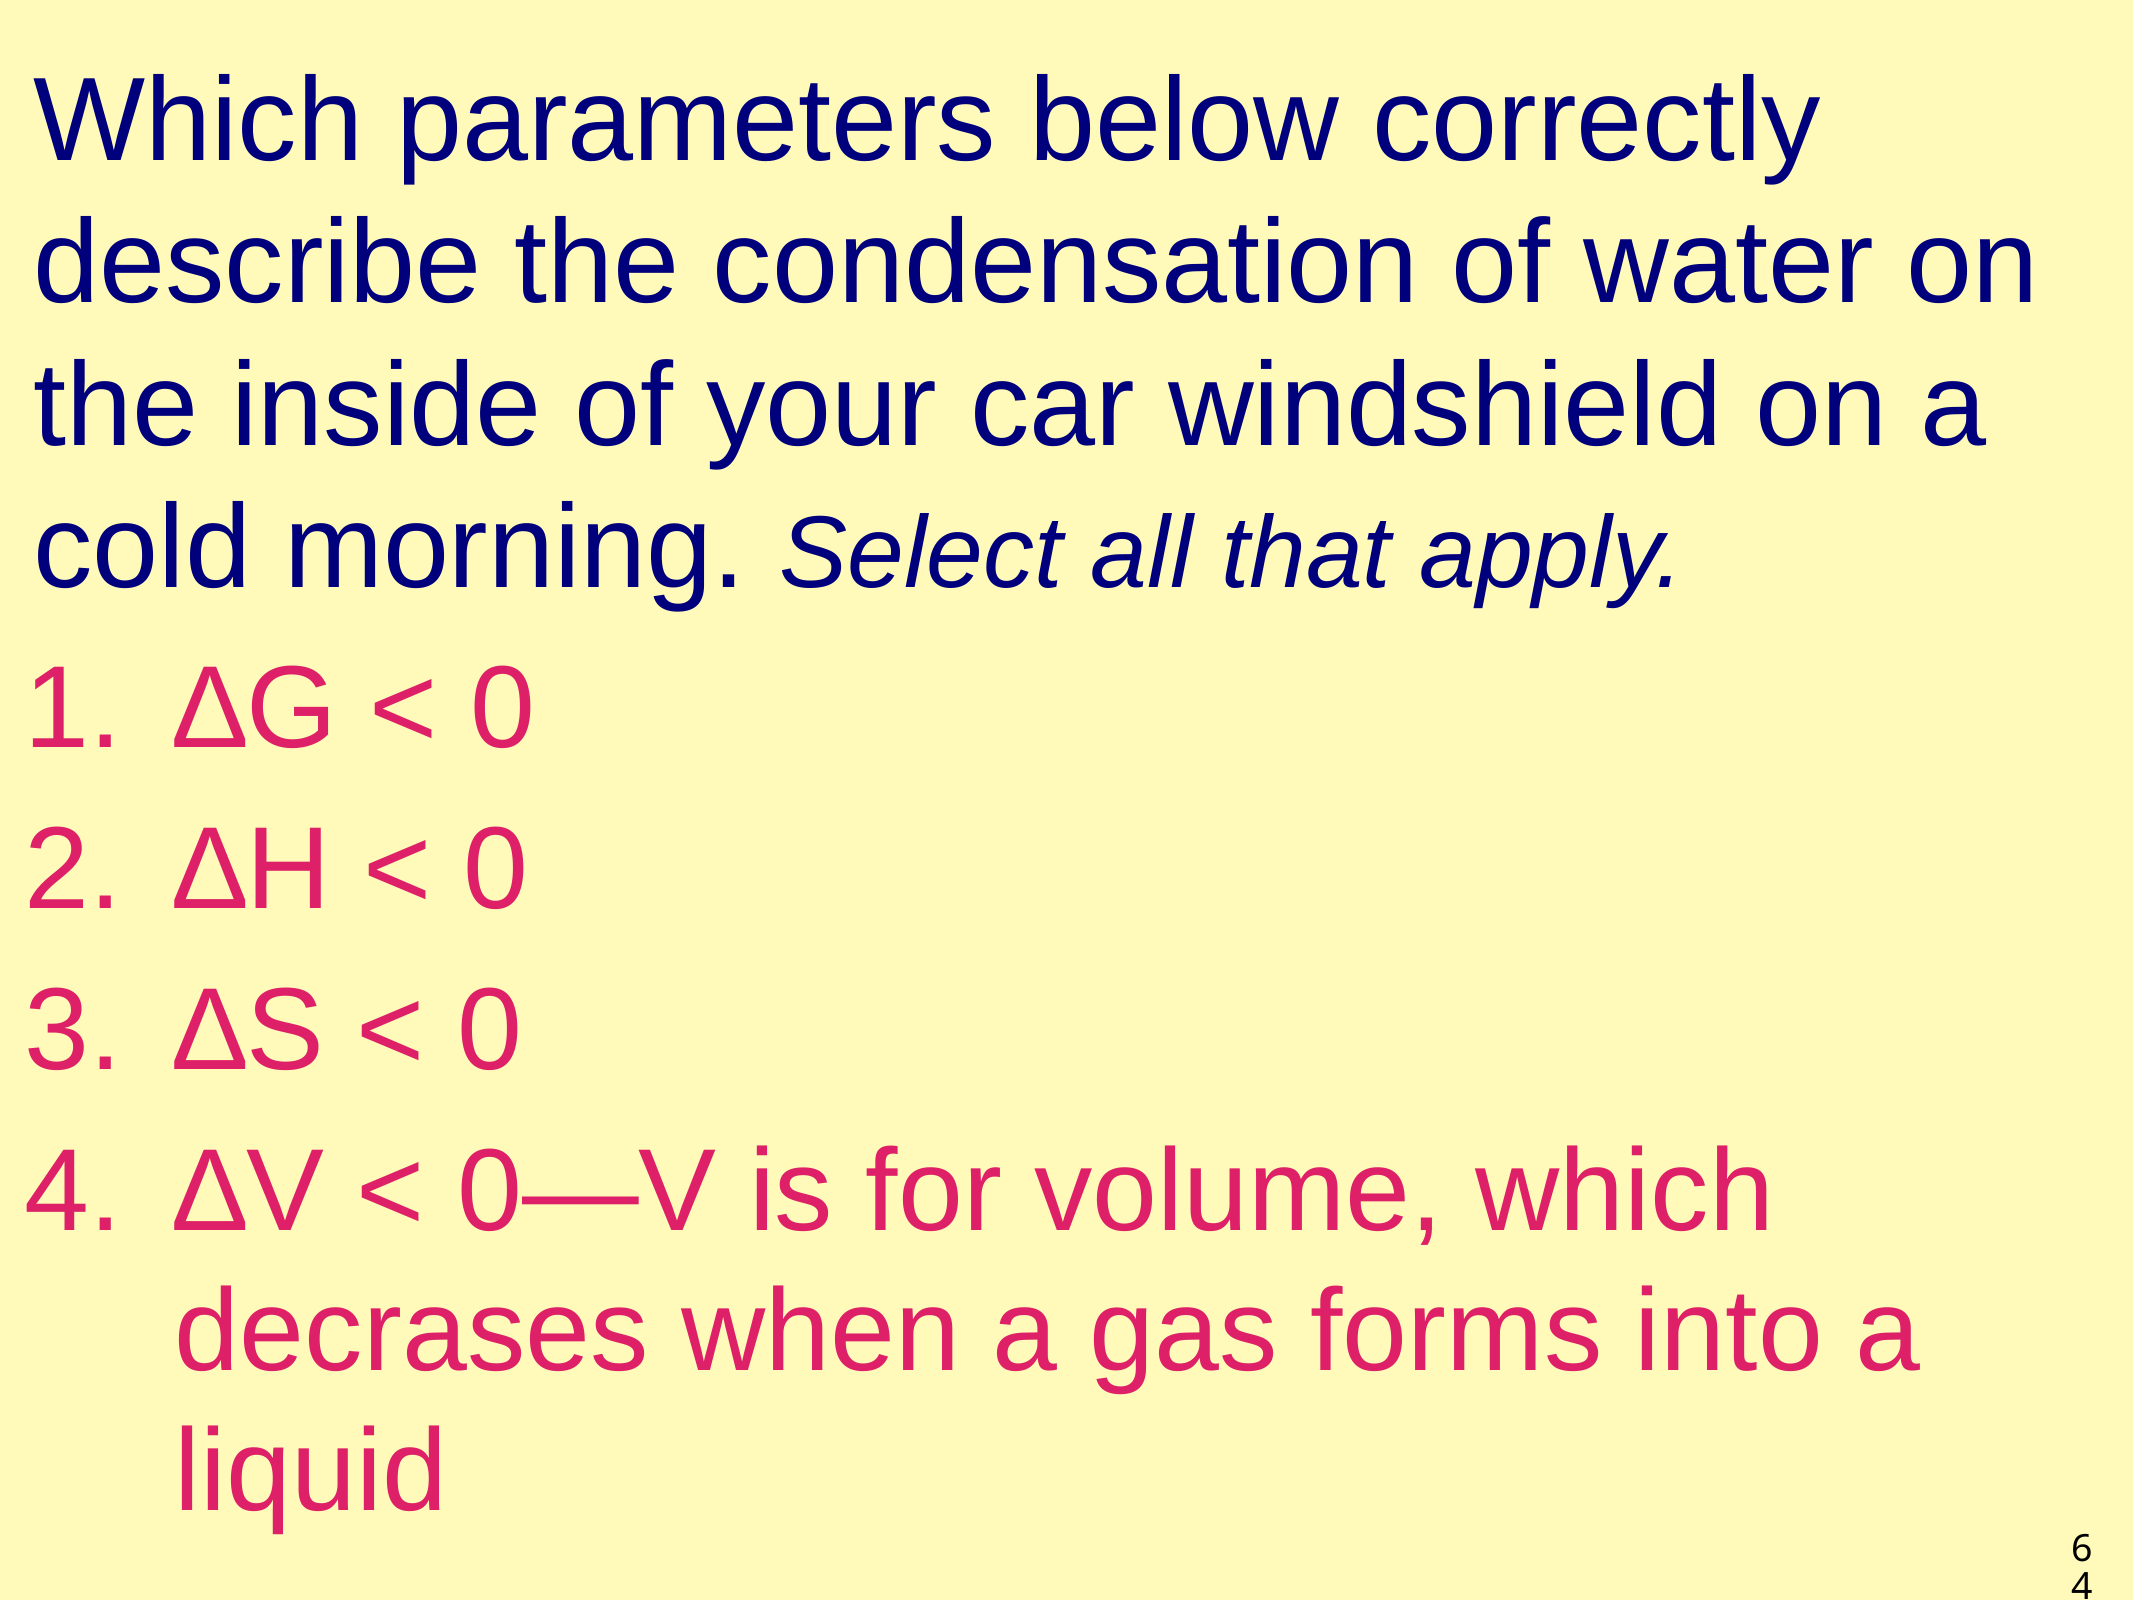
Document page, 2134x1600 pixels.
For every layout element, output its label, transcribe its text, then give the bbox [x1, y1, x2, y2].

slide_number 64 [2055, 1516, 2113, 1578]
title Which parameters below correctly describe the condensation of water on the inside of your car windshield on a cold morning. Select all that apply. [32, 41, 2116, 632]
list ∆G < 0 ∆H < 0 ∆S < 0 ∆V < 0—V is for volume, which decrases when a gas forms into a liquid [24, 630, 2107, 1549]
